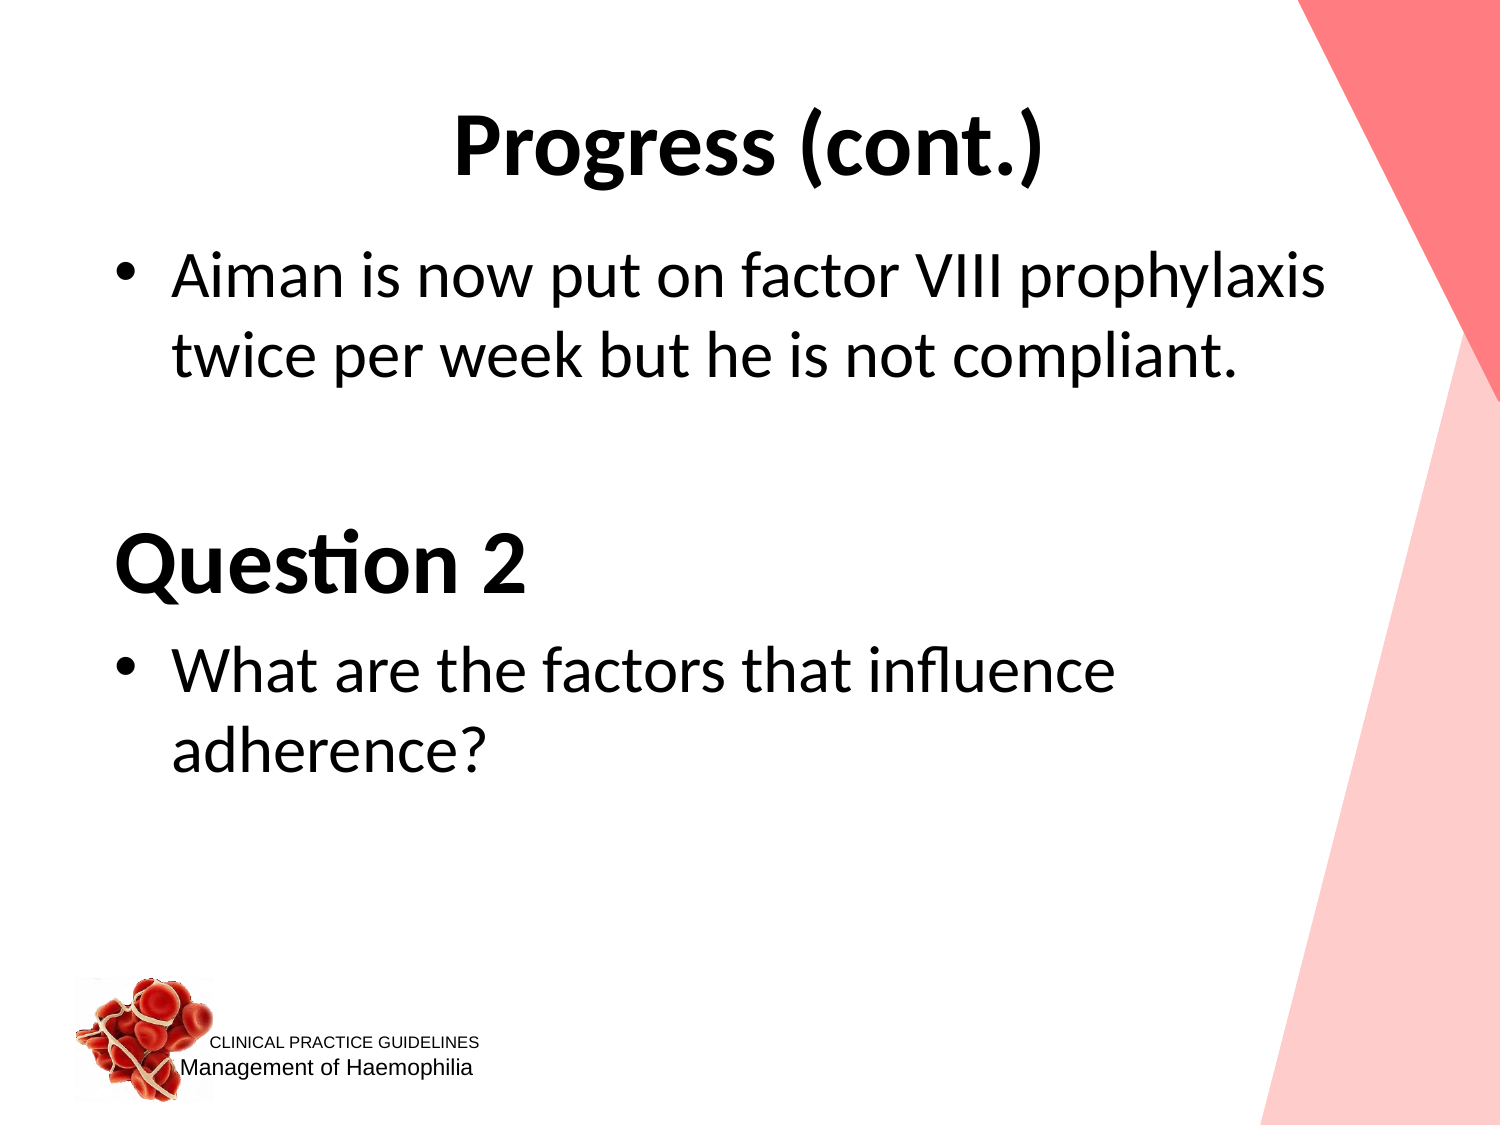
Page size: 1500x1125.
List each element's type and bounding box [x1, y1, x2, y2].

text_box [74, 0, 1500, 1125]
